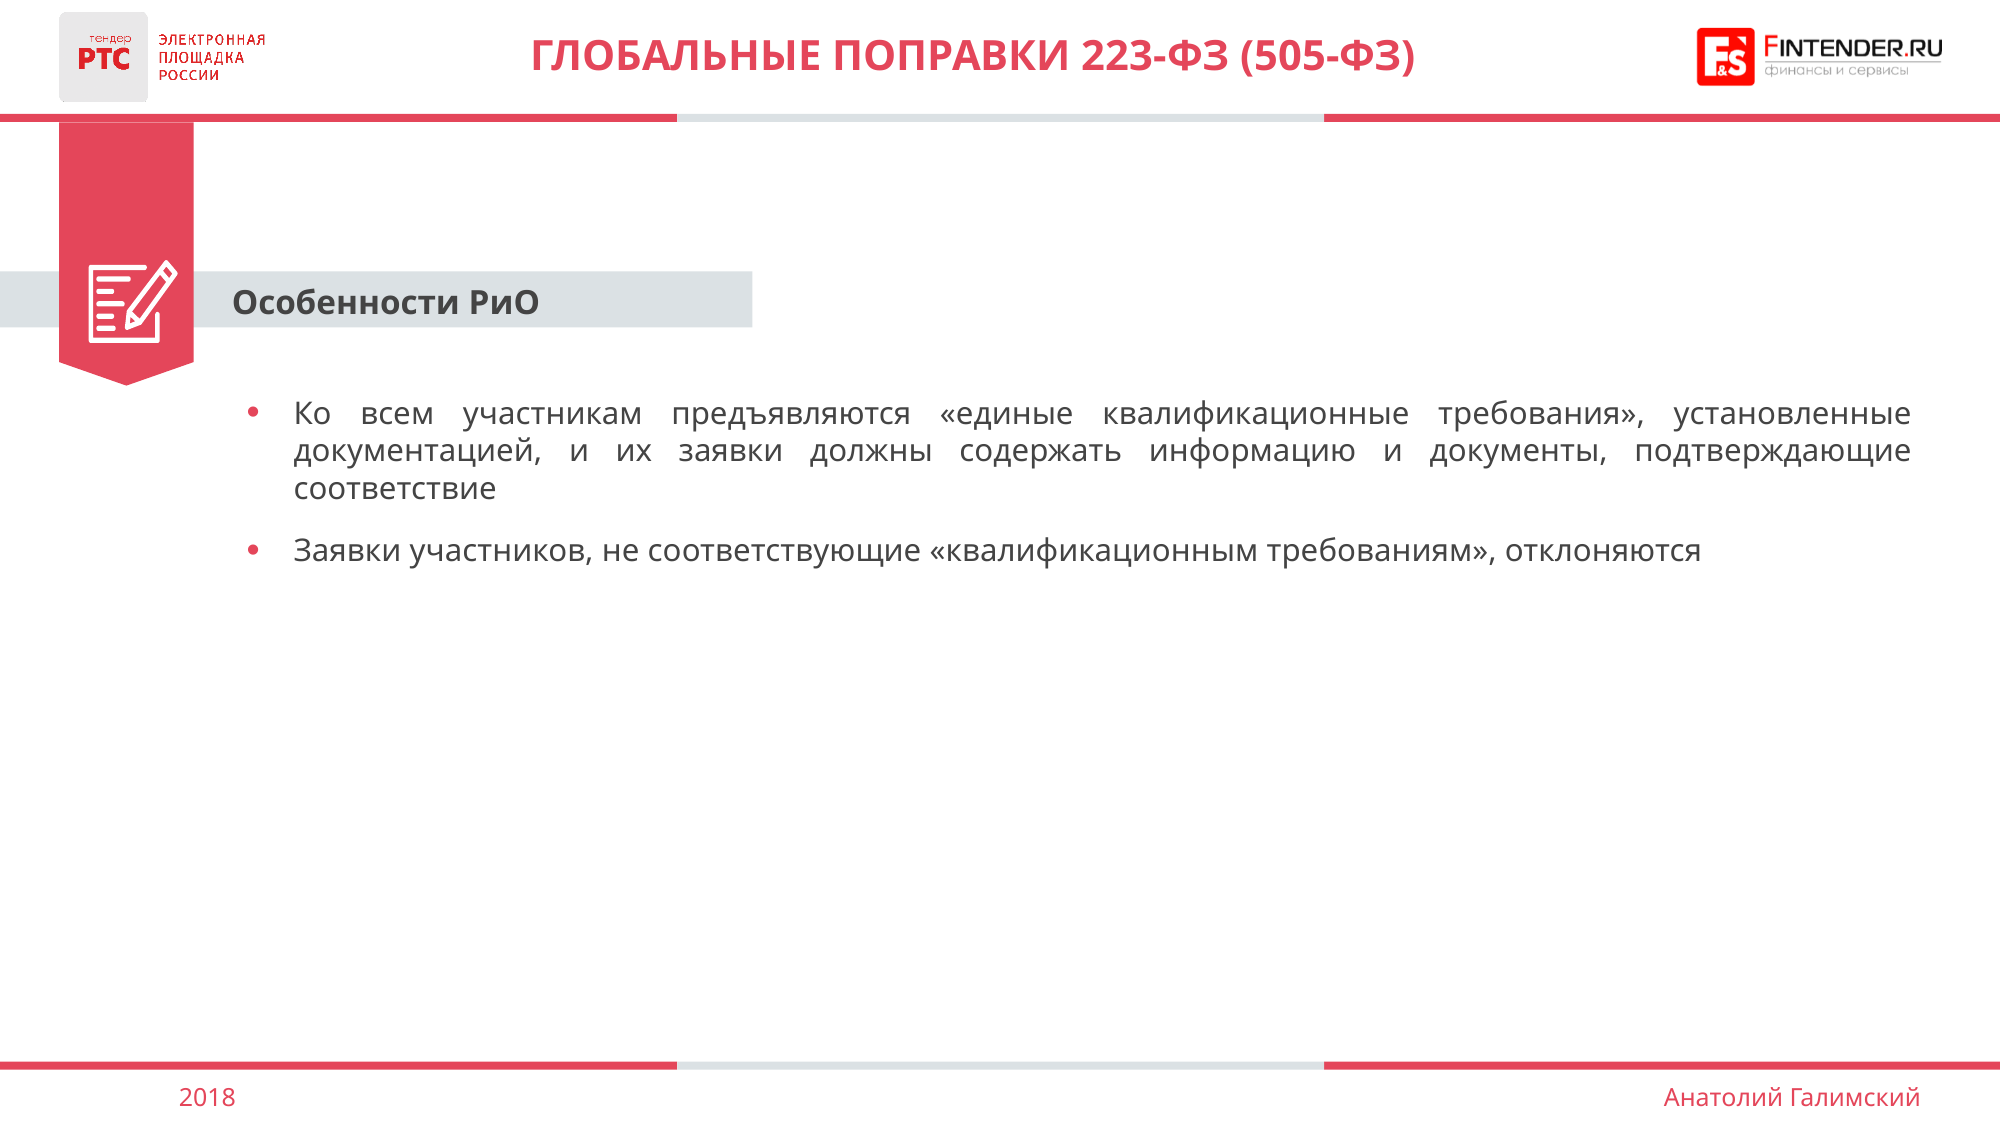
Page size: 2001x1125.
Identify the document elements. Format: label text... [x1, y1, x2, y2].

text_box Ко всем участникам предъявляются «единые квалификационные требования», установленные документацией, и их заявки должны содержать информацию и документы, подтверждающие соответствие Заявки участников, не соответствующие «квалификационным требованиям», отклоняются [231, 385, 1929, 576]
text_box [124, 260, 178, 330]
text_box [195, 270, 753, 328]
text_box Особенности РиО [231, 281, 960, 322]
title ГЛОБАЛЬНЫЕ ПОПРАВКИ 223-фз (505-фз) [294, 0, 1652, 114]
text_box 2018 [0, 1073, 415, 1119]
picture [1696, 18, 1942, 95]
text_box [88, 264, 160, 343]
picture [59, 12, 265, 102]
text_box [58, 121, 195, 387]
text_box Анатолий Галимский [1584, 1073, 2000, 1119]
text_box [0, 270, 58, 328]
